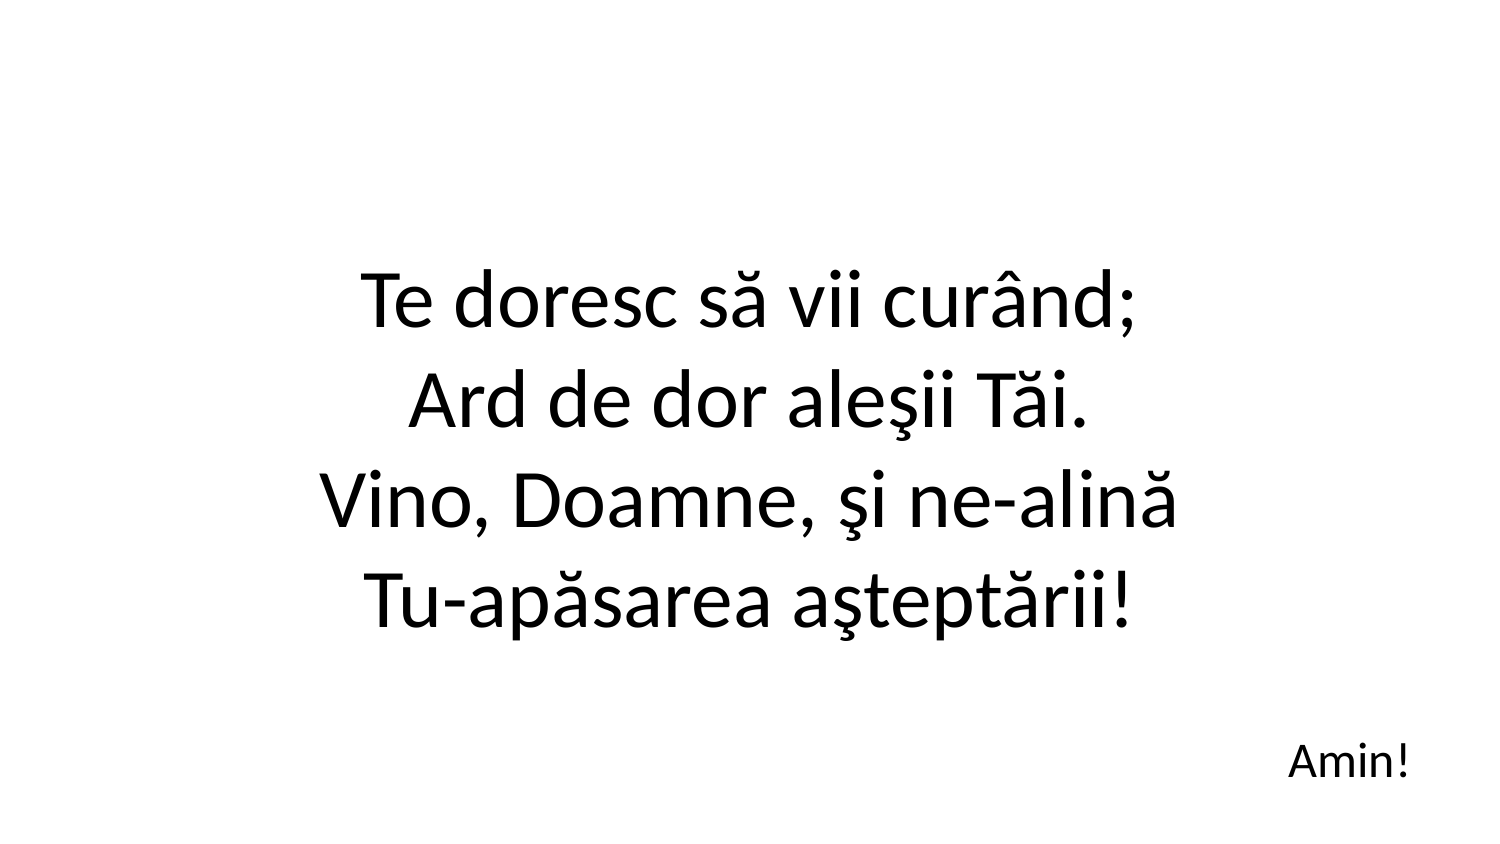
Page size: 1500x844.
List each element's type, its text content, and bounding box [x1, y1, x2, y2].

text_box Te doresc să vii curând; Ard de dor aleşii Tăi. Vino, Doamne, şi ne-alină Tu-apăsarea aşteptării! [304, 192, 1196, 652]
text_box Amin! [1273, 674, 1427, 795]
